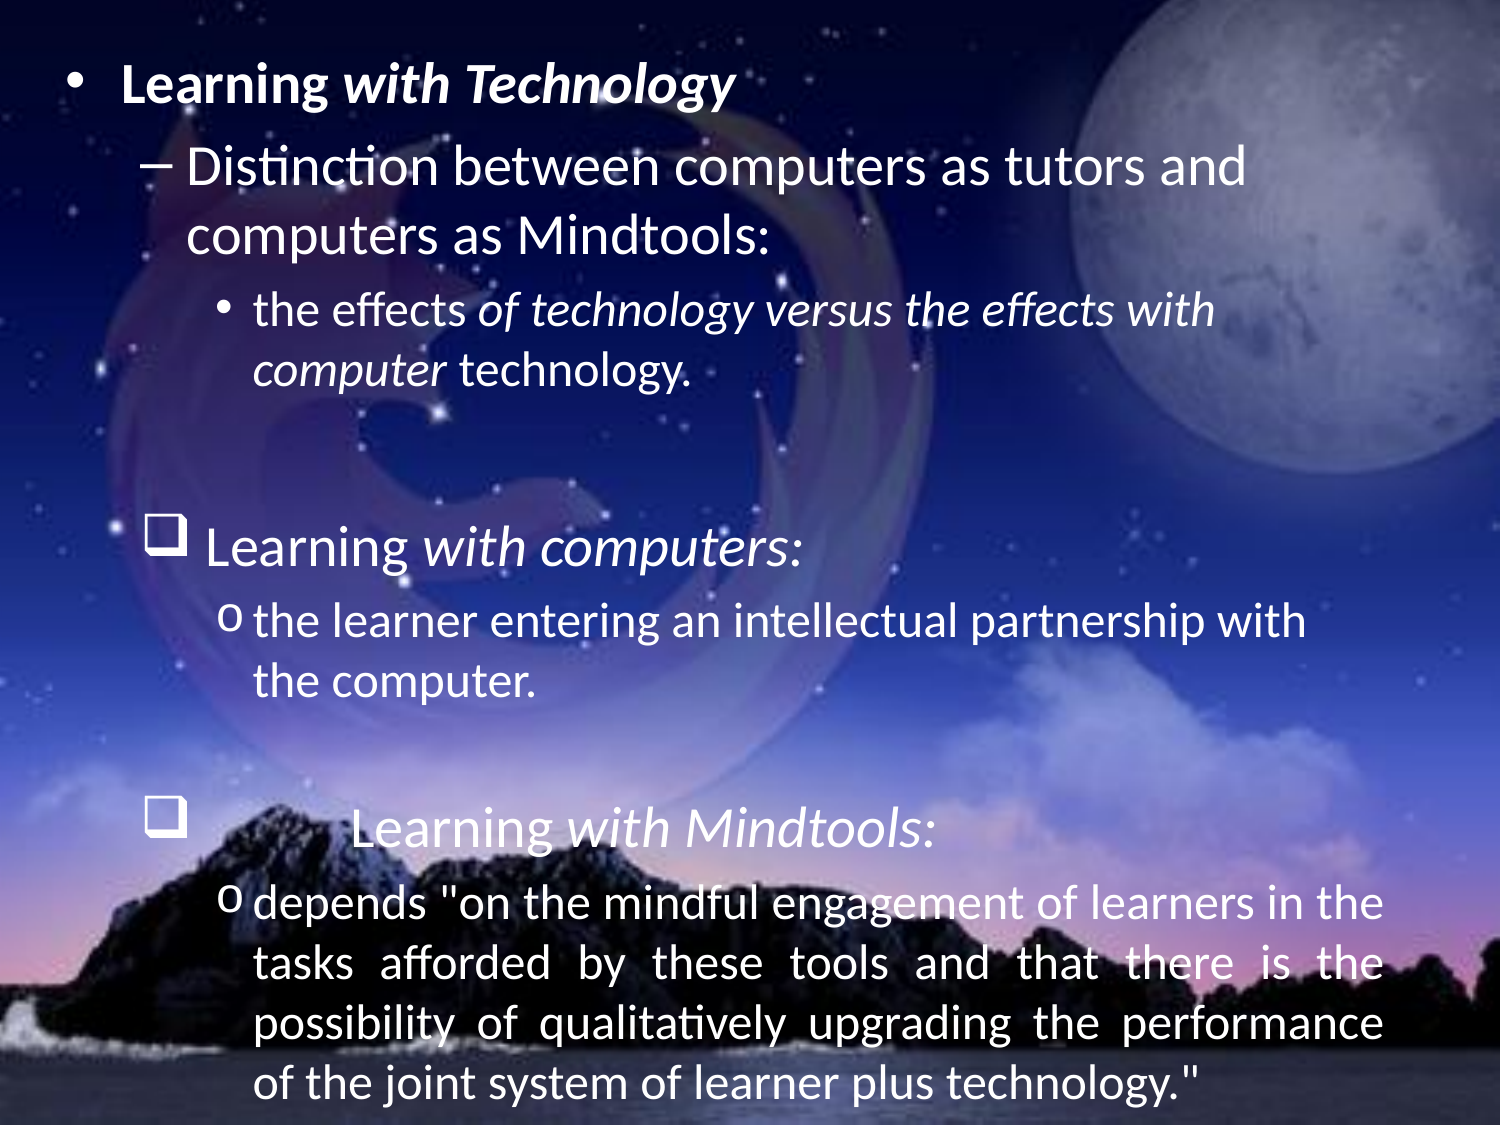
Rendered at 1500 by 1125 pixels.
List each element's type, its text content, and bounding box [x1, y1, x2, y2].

picture [0, 0, 1500, 1125]
list Learning with Technology Distinction between computers as tutors and computers as Mindtools: the effects of technology versus the effects with computer technology. Learning with computers: the learner entering an intellectual partnership with the computer. Learning with Mindtools: depends "on the mindful engagement of learners in the tasks afforded by these tools and that there is the possibility of qualitatively upgrading the performance of the joint system of learner plus technology." [50, 37, 1400, 780]
